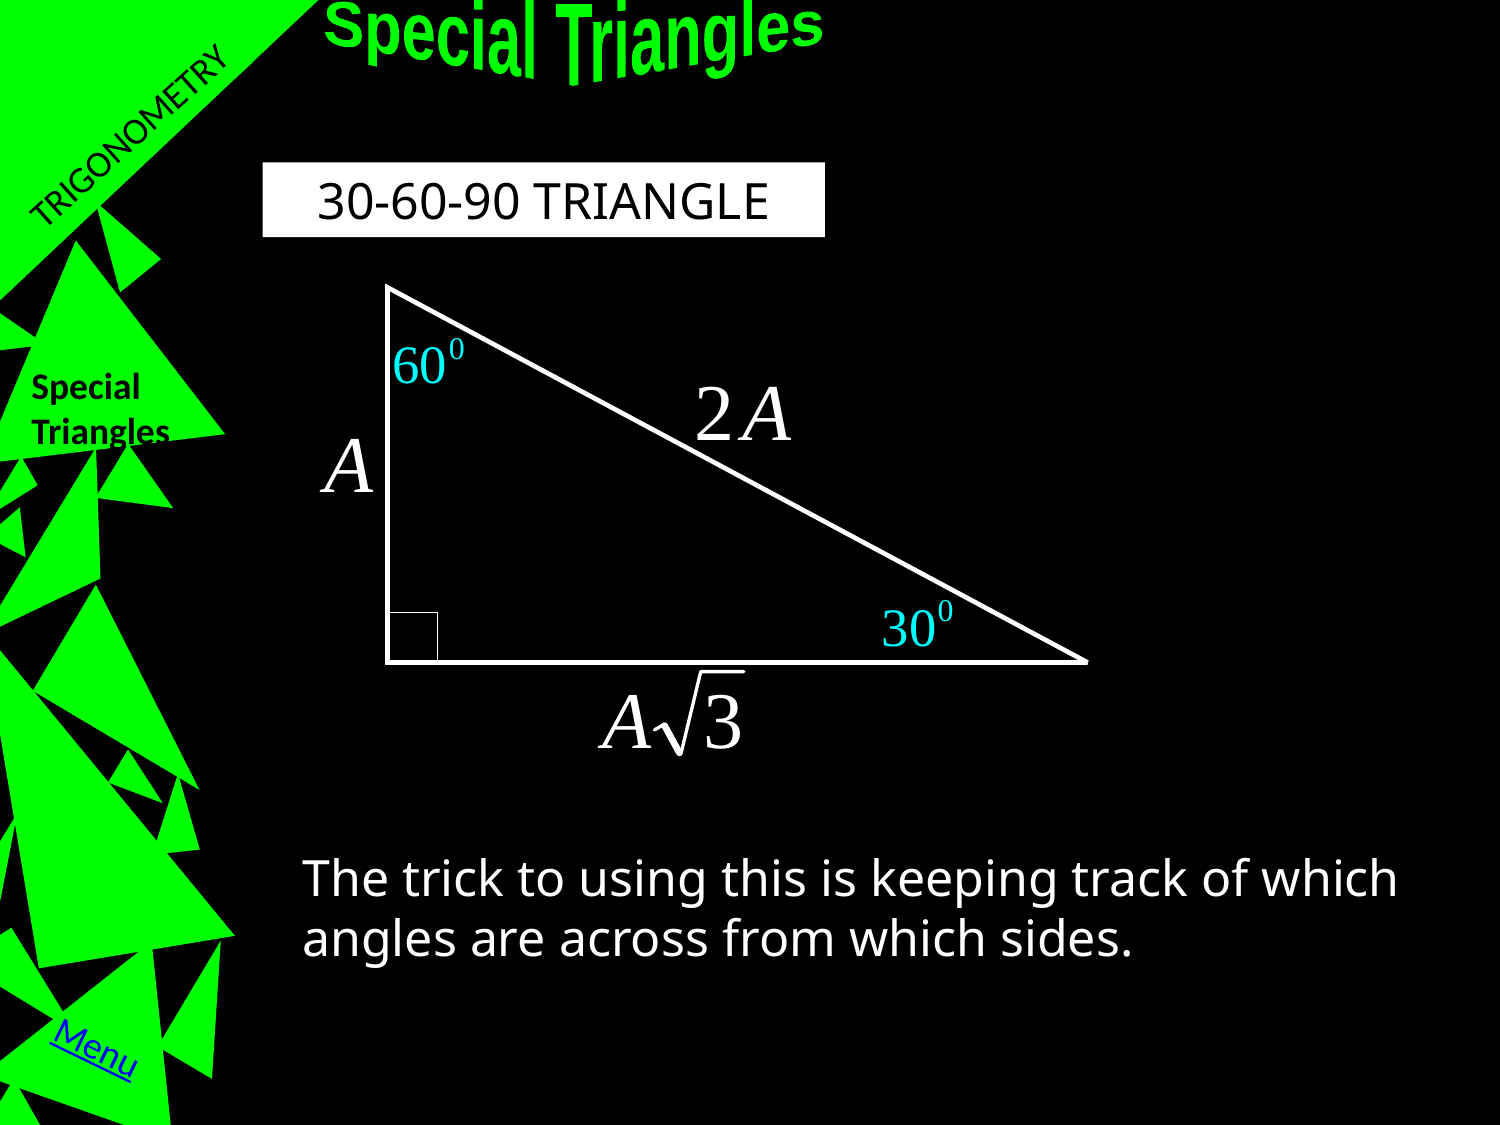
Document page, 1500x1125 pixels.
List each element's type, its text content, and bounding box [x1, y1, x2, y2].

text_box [305, 418, 387, 506]
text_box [584, 654, 759, 776]
text_box 30-60-90 TRIANGLE [326, 162, 825, 238]
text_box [384, 324, 477, 398]
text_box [387, 287, 1088, 663]
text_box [0, 0, 321, 1125]
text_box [874, 587, 962, 660]
text_box The trick to using this is keeping track of which angles are across from which sides. [326, 838, 1463, 974]
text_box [682, 366, 803, 454]
